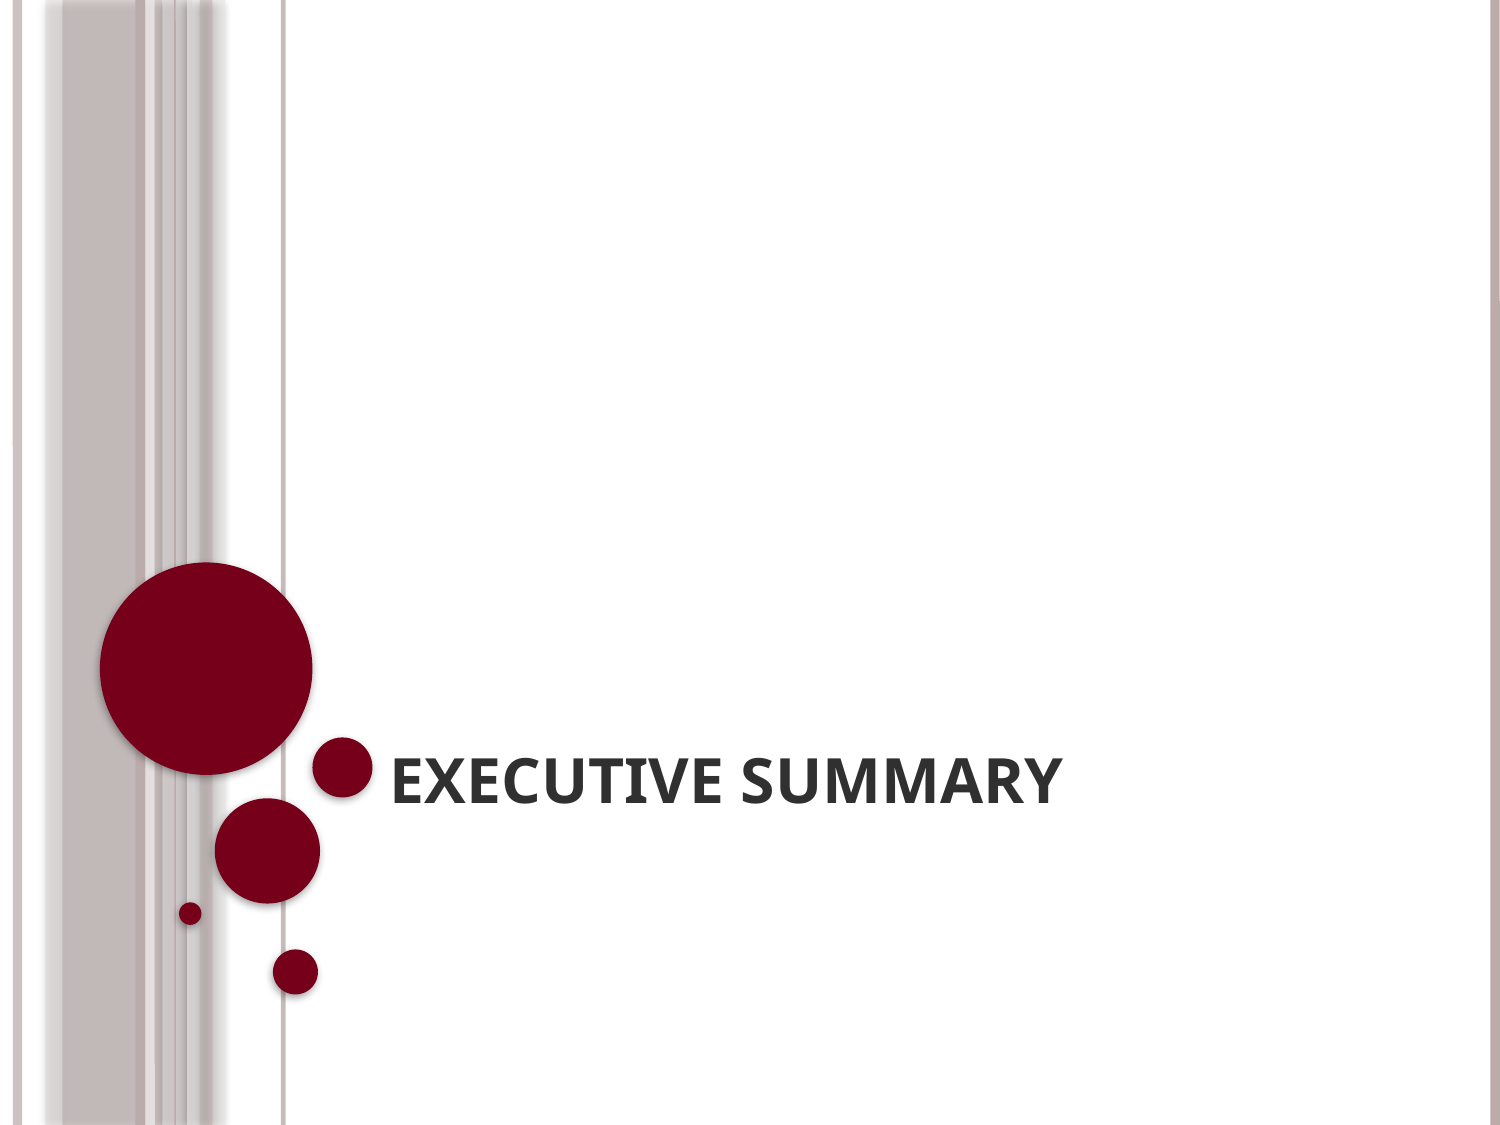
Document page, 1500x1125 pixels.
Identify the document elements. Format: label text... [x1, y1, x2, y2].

title Executive Summary [375, 512, 1388, 824]
